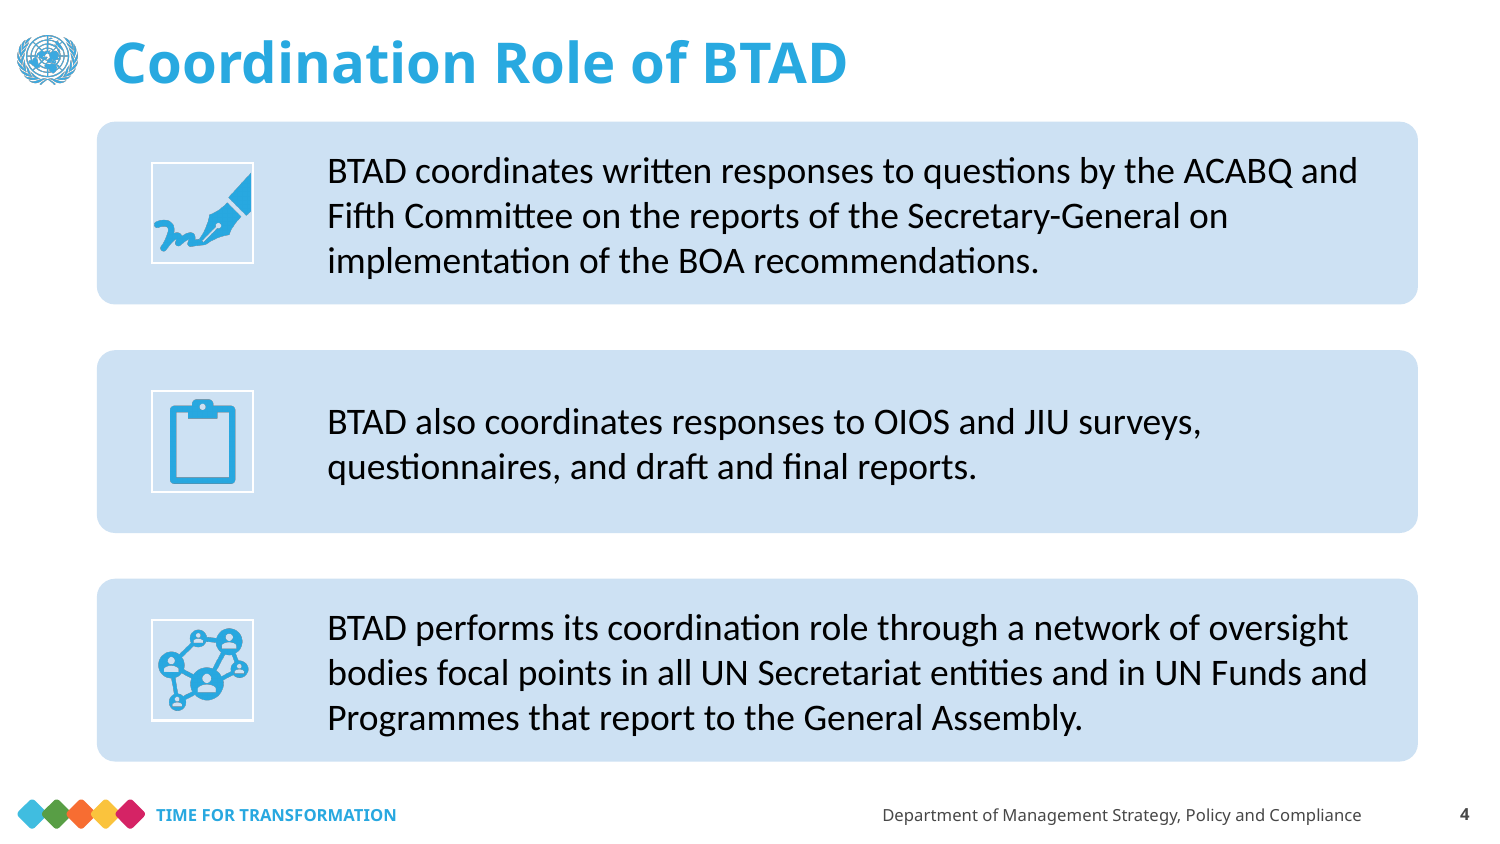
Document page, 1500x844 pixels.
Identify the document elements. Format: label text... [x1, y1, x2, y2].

picture [17, 35, 78, 85]
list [96, 121, 1418, 762]
footer Department of Management Strategy, Policy and Compliance [640, 792, 1378, 838]
title Coordination Role of BTAD [96, 24, 1418, 106]
slide_number 4 [1385, 792, 1485, 838]
